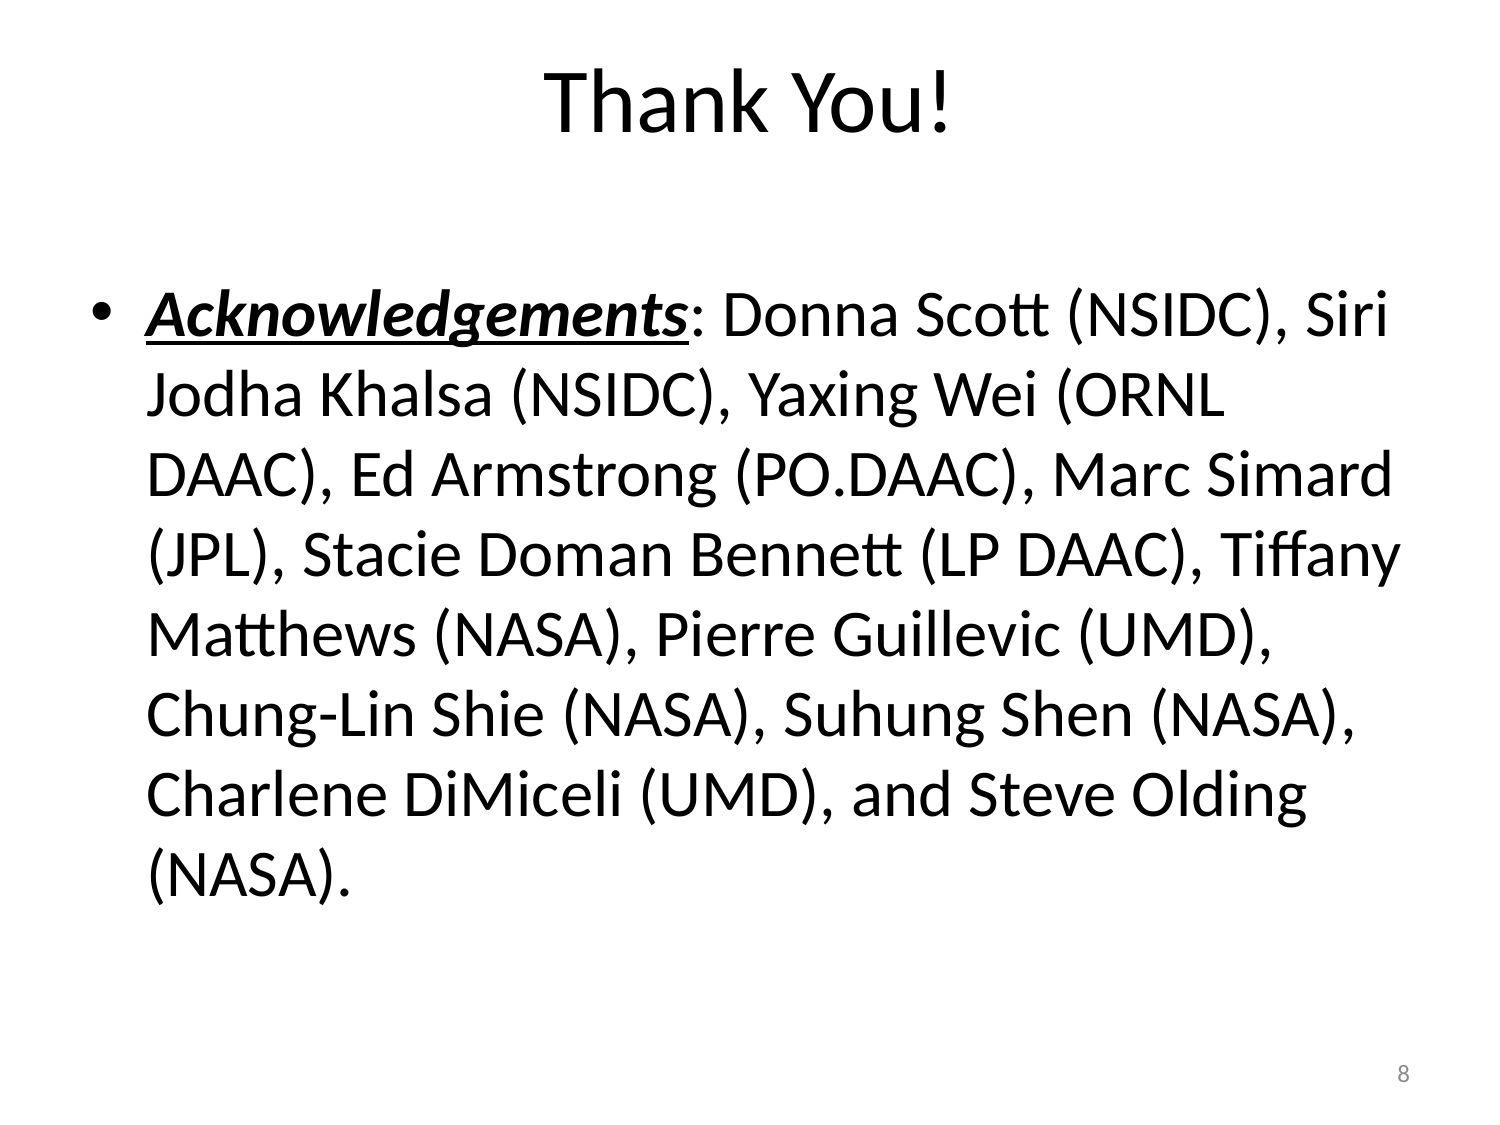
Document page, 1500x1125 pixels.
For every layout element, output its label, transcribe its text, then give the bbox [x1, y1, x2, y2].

list Acknowledgements: Donna Scott (NSIDC), Siri Jodha Khalsa (NSIDC), Yaxing Wei (ORNL DAAC), Ed Armstrong (PO.DAAC), Marc Simard (JPL), Stacie Doman Bennett (LP DAAC), Tiffany Matthews (NASA), Pierre Guillevic (UMD), Chung-Lin Shie (NASA), Suhung Shen (NASA), Charlene DiMiceli (UMD), and Steve Olding (NASA). [75, 262, 1425, 1005]
title Thank You! [75, 2, 1425, 190]
slide_number 8 [1074, 1042, 1425, 1103]
